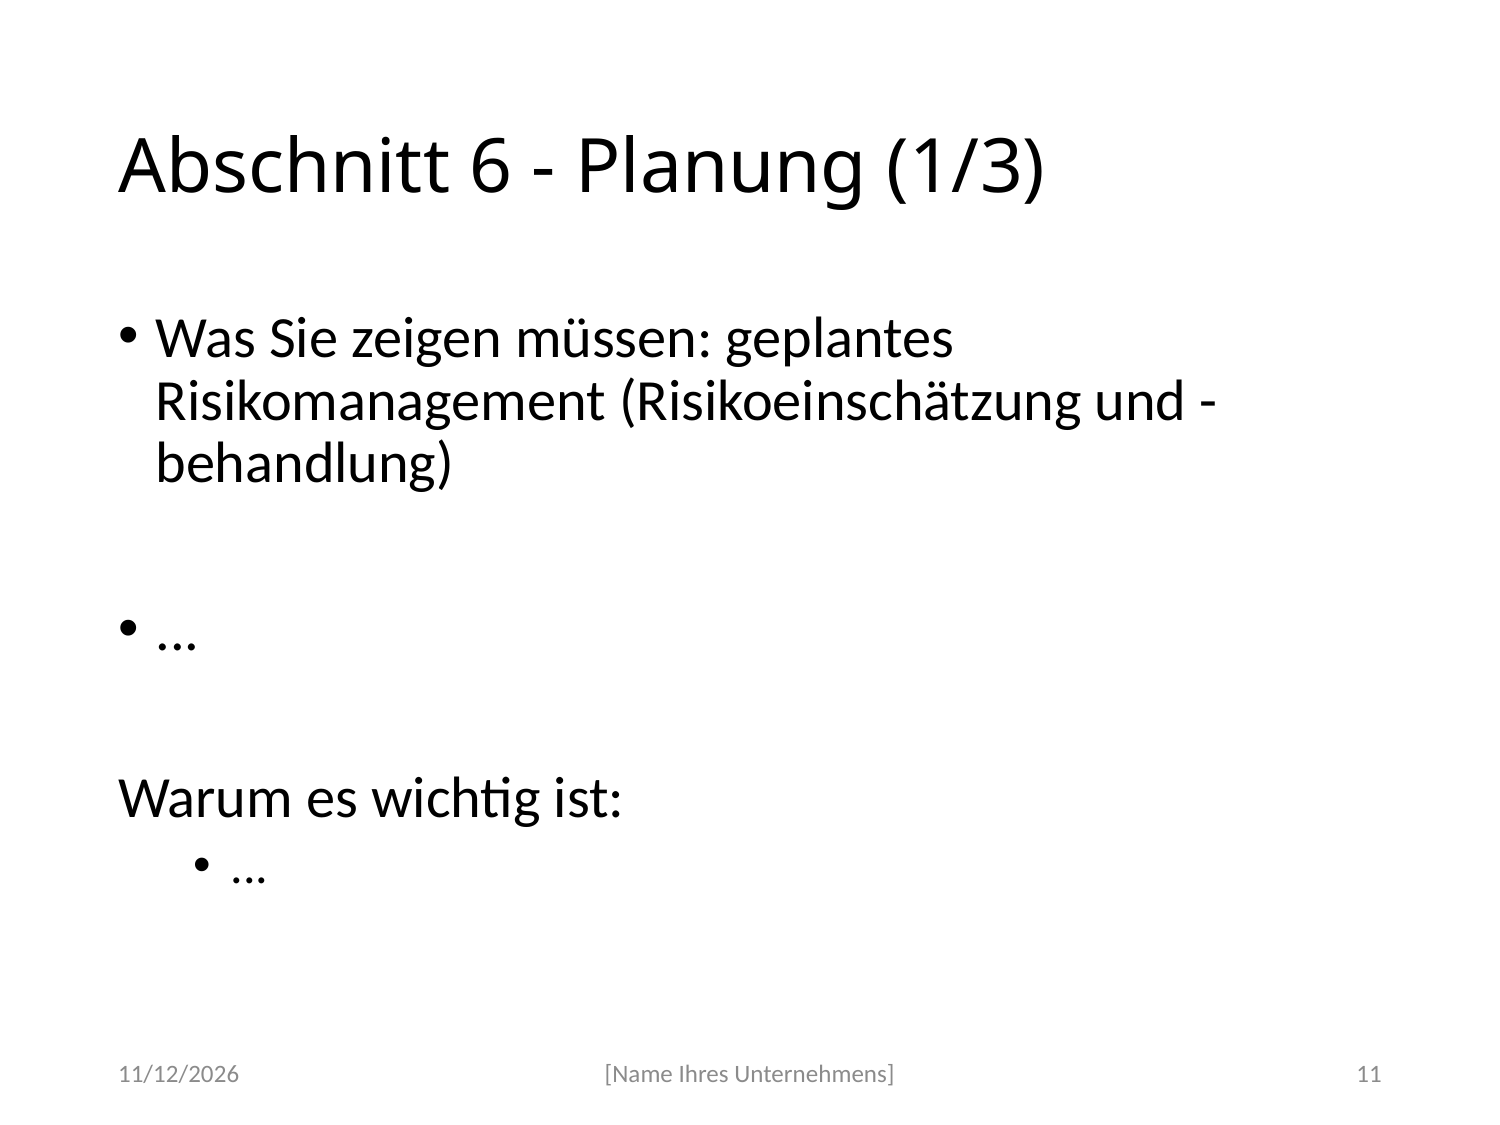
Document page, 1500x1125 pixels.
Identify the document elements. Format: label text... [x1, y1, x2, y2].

list Was Sie zeigen müssen: geplantes Risikomanagement (Risikoeinschätzung und -behandlung) ... Warum es wichtig ist: ... [103, 299, 1397, 1014]
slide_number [103, 1042, 441, 1103]
title Abschnitt 6 - Planung (1/3) [103, 59, 1397, 278]
footer [Name Ihres Unternehmens] [496, 1042, 1004, 1103]
slide_number 11 [1059, 1042, 1397, 1103]
